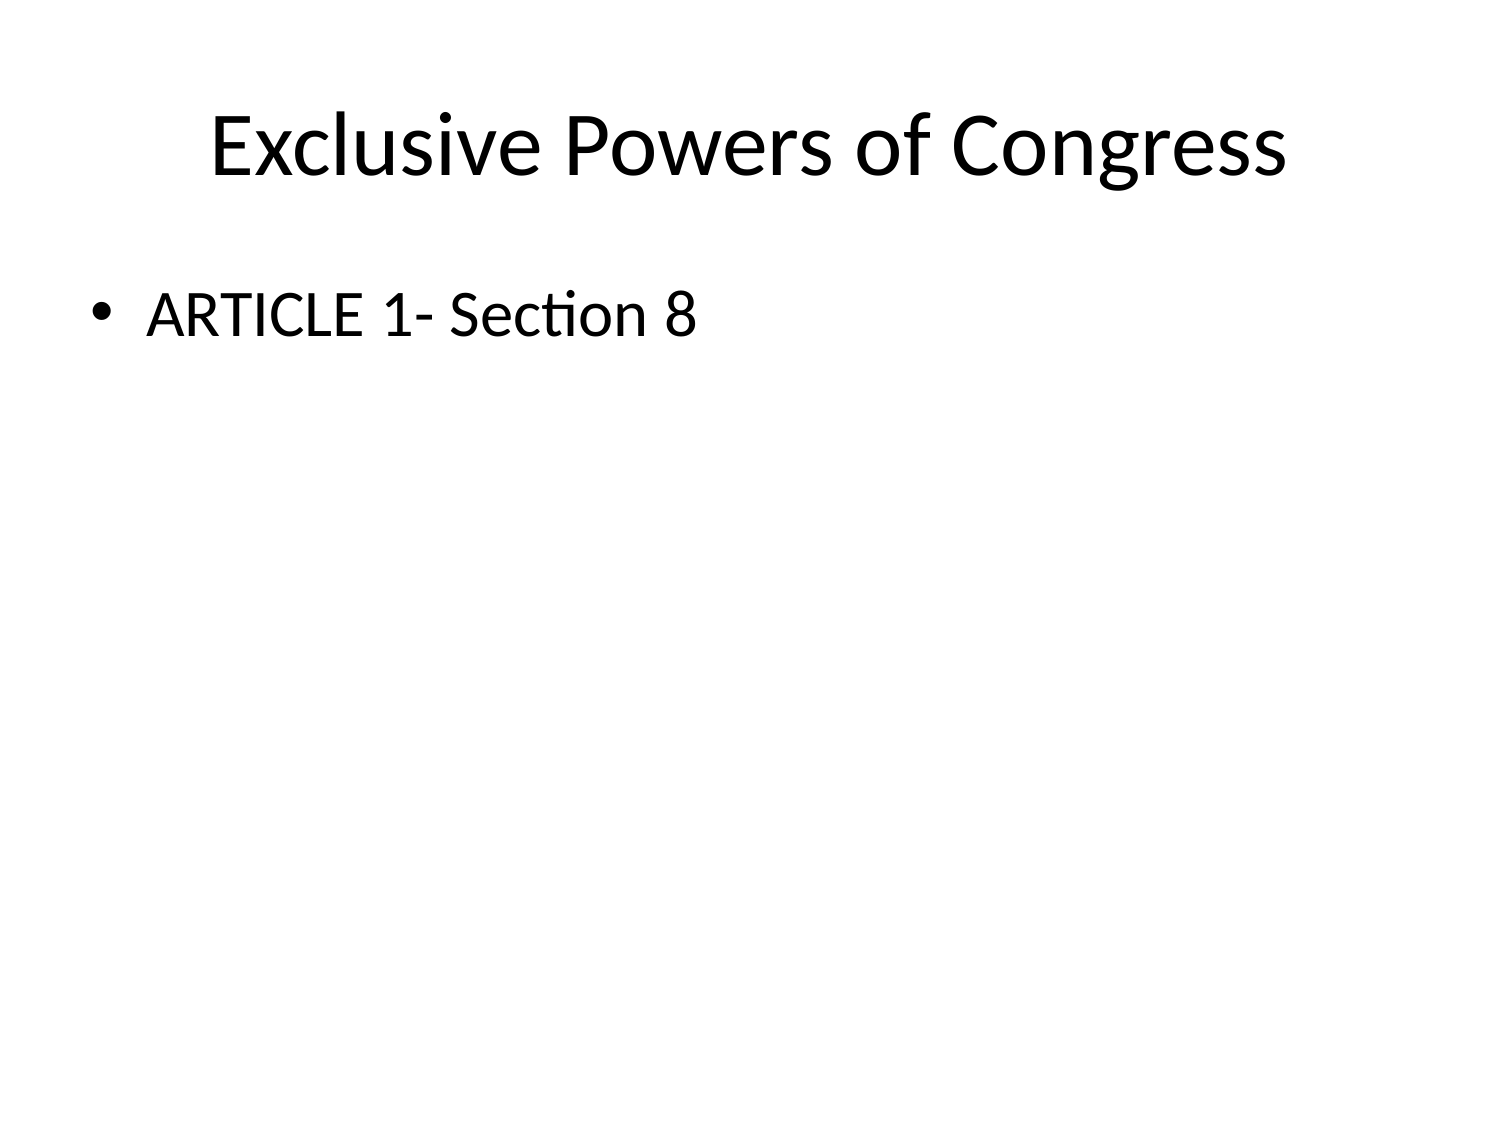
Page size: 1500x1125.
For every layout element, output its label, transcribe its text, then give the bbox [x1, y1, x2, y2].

title Exclusive Powers of Congress [75, 45, 1425, 233]
list ARTICLE 1- Section 8 [75, 262, 1425, 1005]
